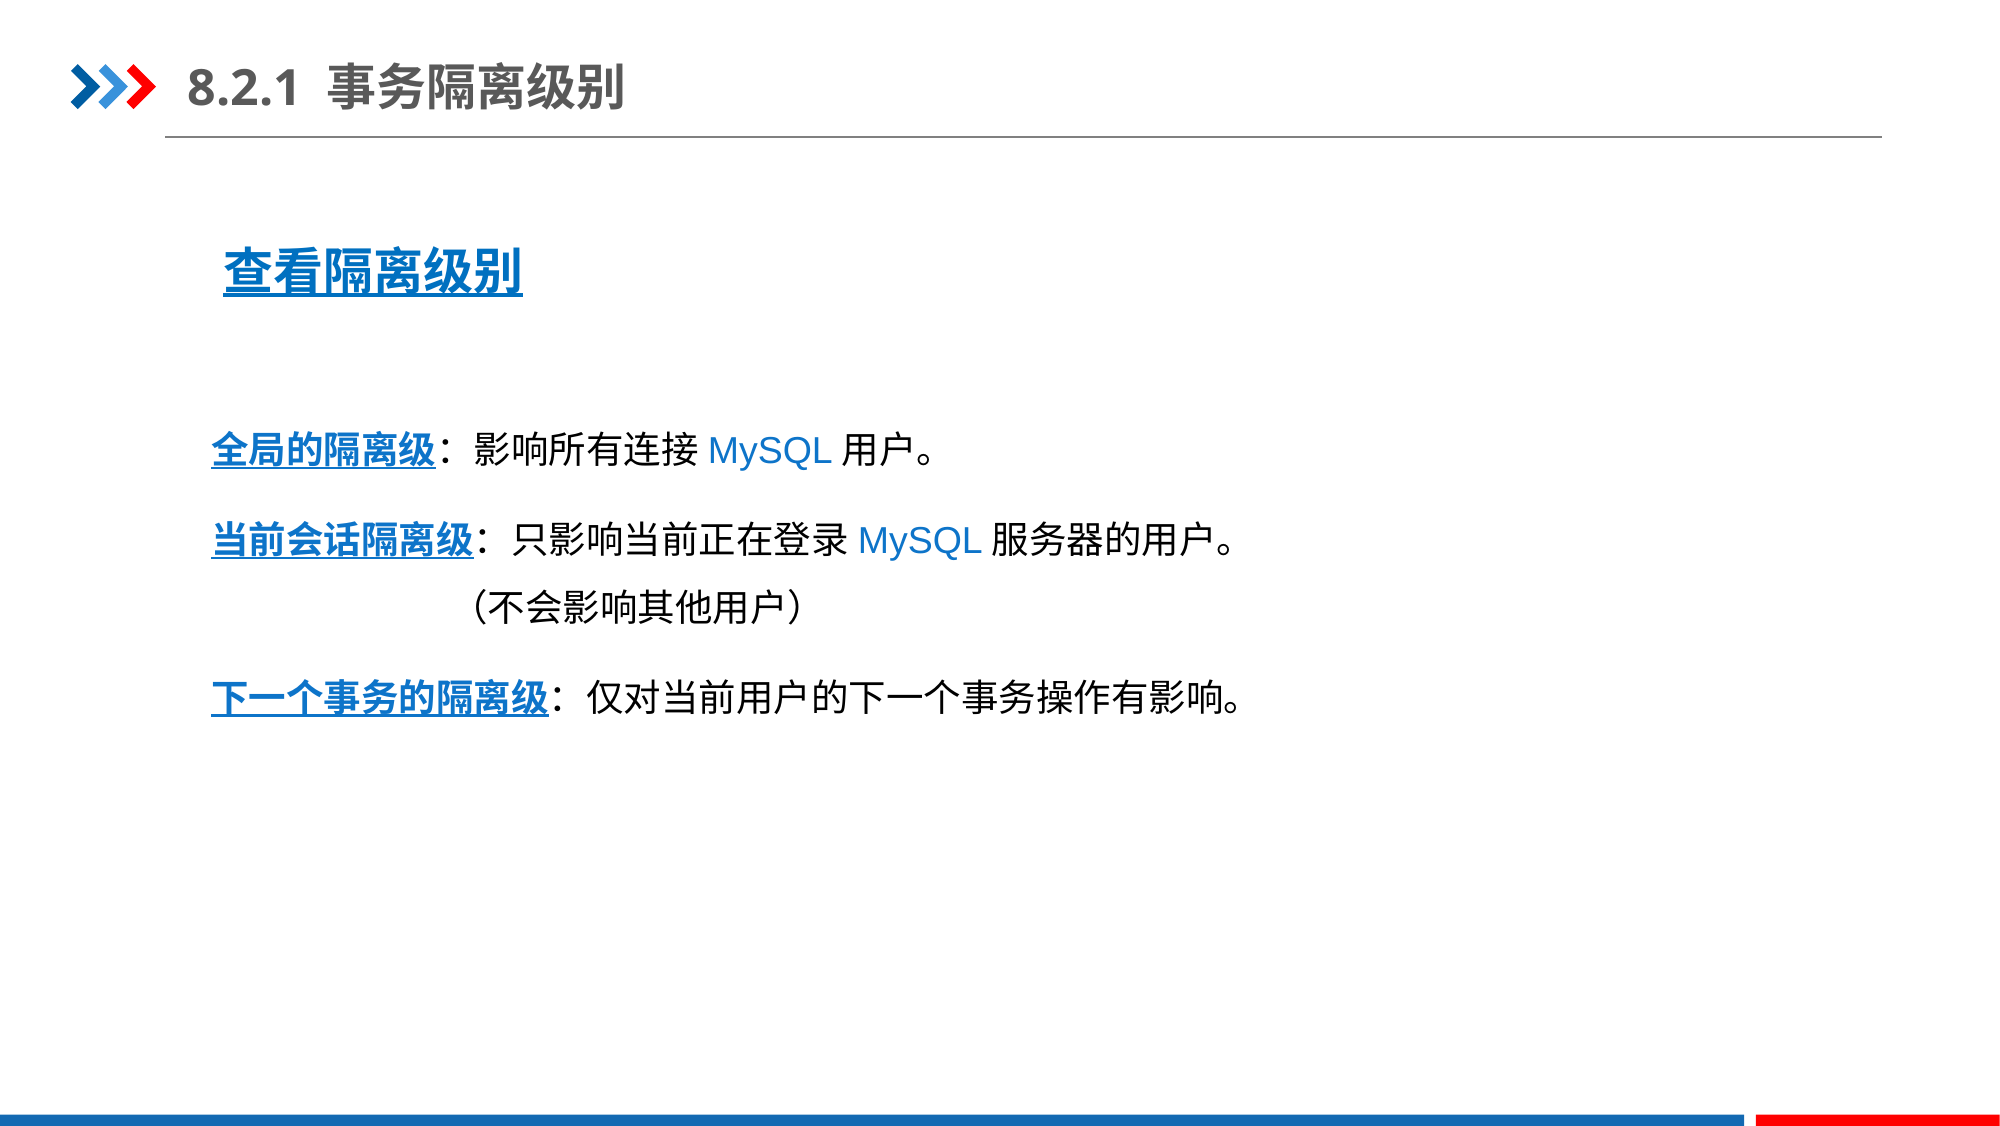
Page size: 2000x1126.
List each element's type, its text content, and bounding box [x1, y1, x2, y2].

text_box 查看隔离级别 [208, 231, 781, 367]
text_box 8.2.1 事务隔离级别 [187, 43, 827, 127]
text_box 全局的隔离级：影响所有连接MySQL用户。 当前会话隔离级：只影响当前正在登录MySQL服务器的用户。 （不会影响其他用户） 下一个事务的隔离级：仅对当前用户的下一个事务操作有影响。 [196, 373, 1700, 726]
